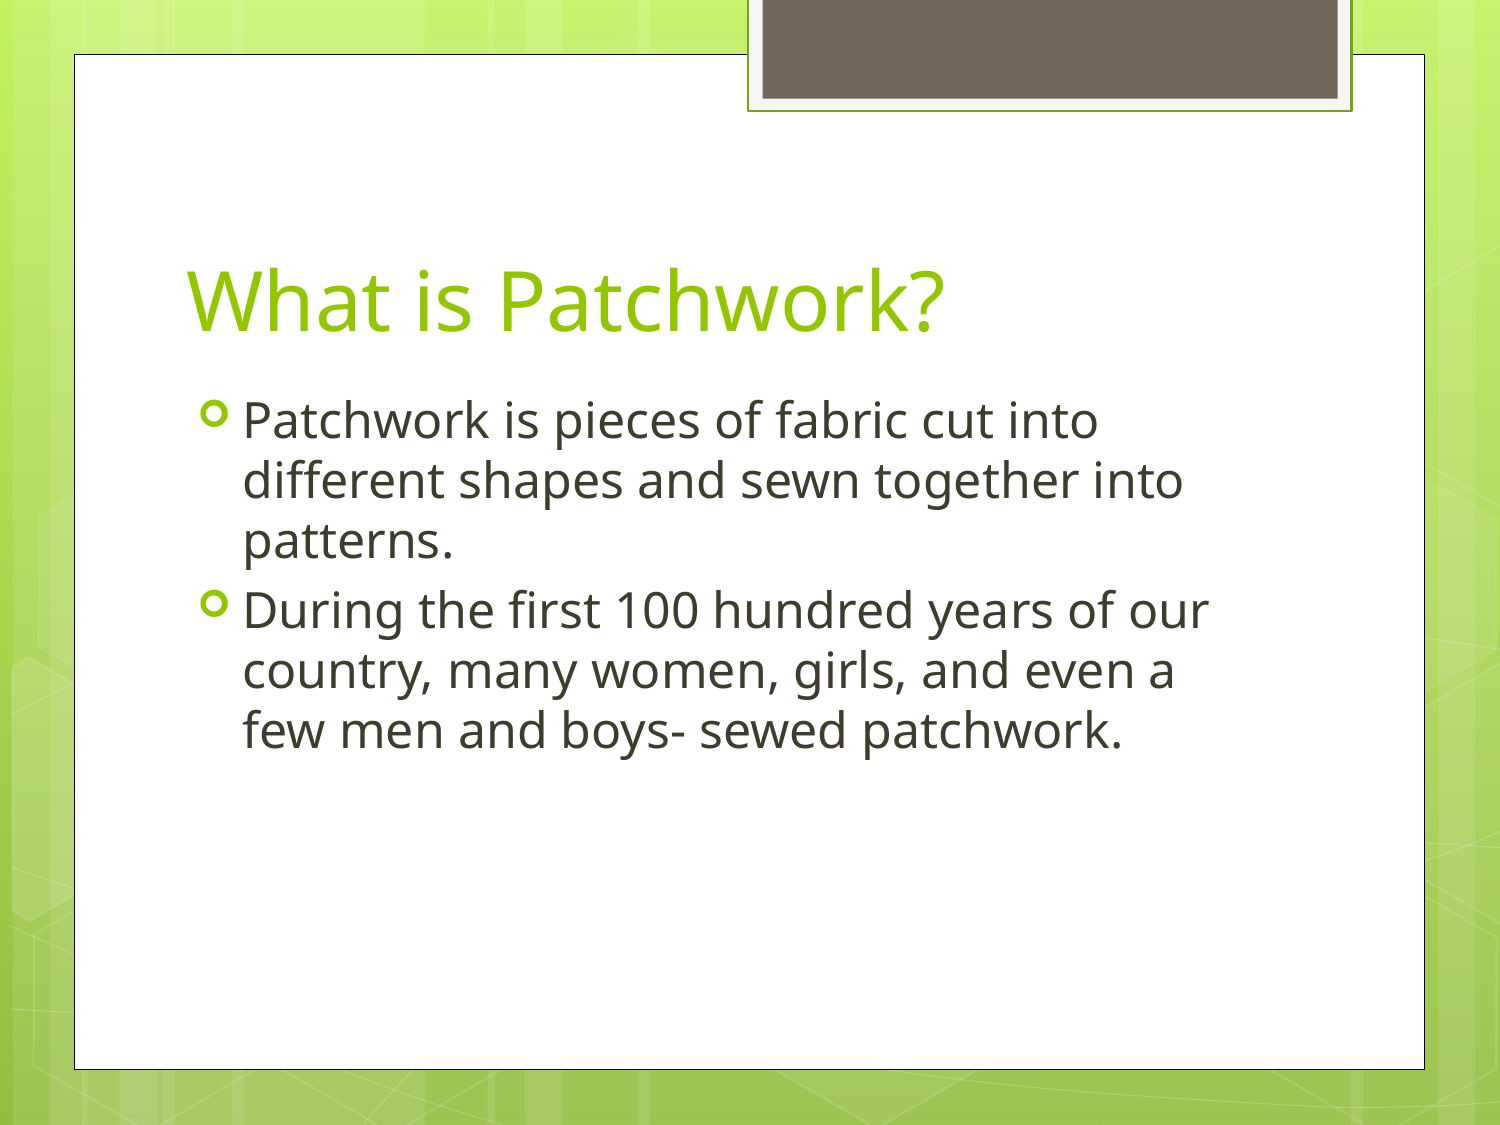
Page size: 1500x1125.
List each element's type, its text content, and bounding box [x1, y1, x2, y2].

list Patchwork is pieces of fabric cut into different shapes and sewn together into patterns. During the first 100 hundred years of our country, many women, girls, and even a few men and boys- sewed patchwork. [171, 381, 1283, 957]
title What is Patchwork? [171, 168, 1324, 357]
